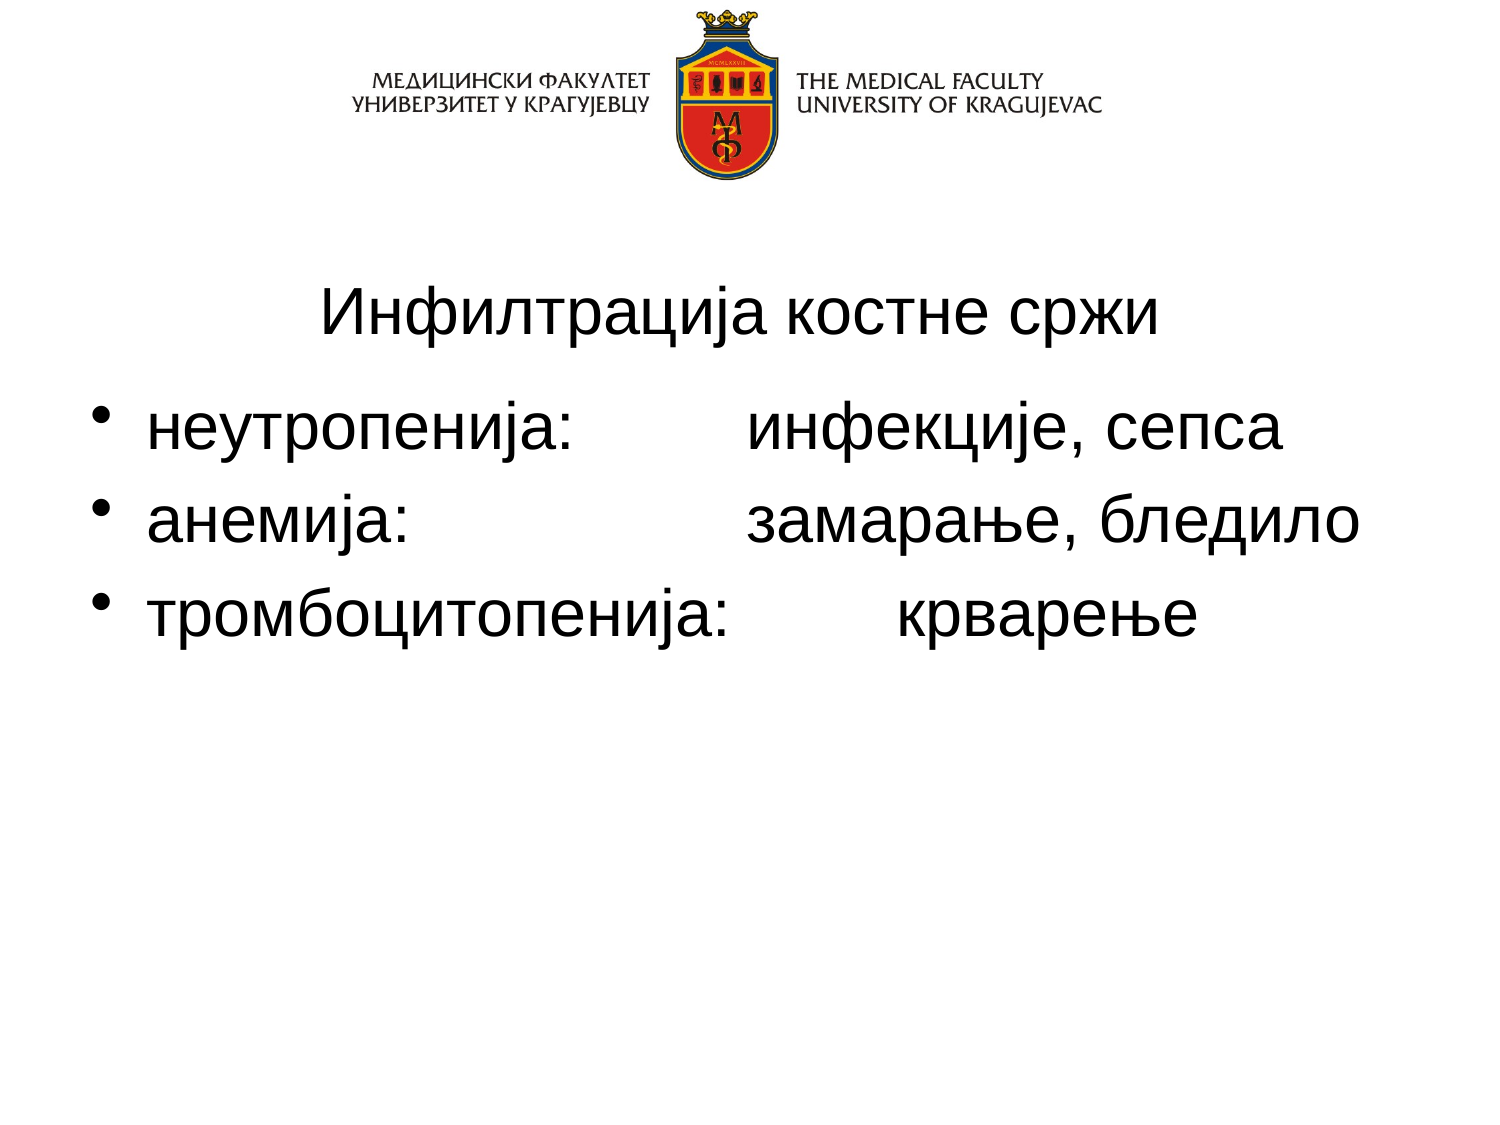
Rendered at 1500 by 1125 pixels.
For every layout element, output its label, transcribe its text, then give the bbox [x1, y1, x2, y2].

list неутропенија: инфекције, сепса анемија: замарање, бледило тромбоцитопенија: крварење [74, 374, 1500, 1118]
picture [328, 0, 1125, 173]
title Инфилтрација костне сржи [74, 173, 1426, 362]
